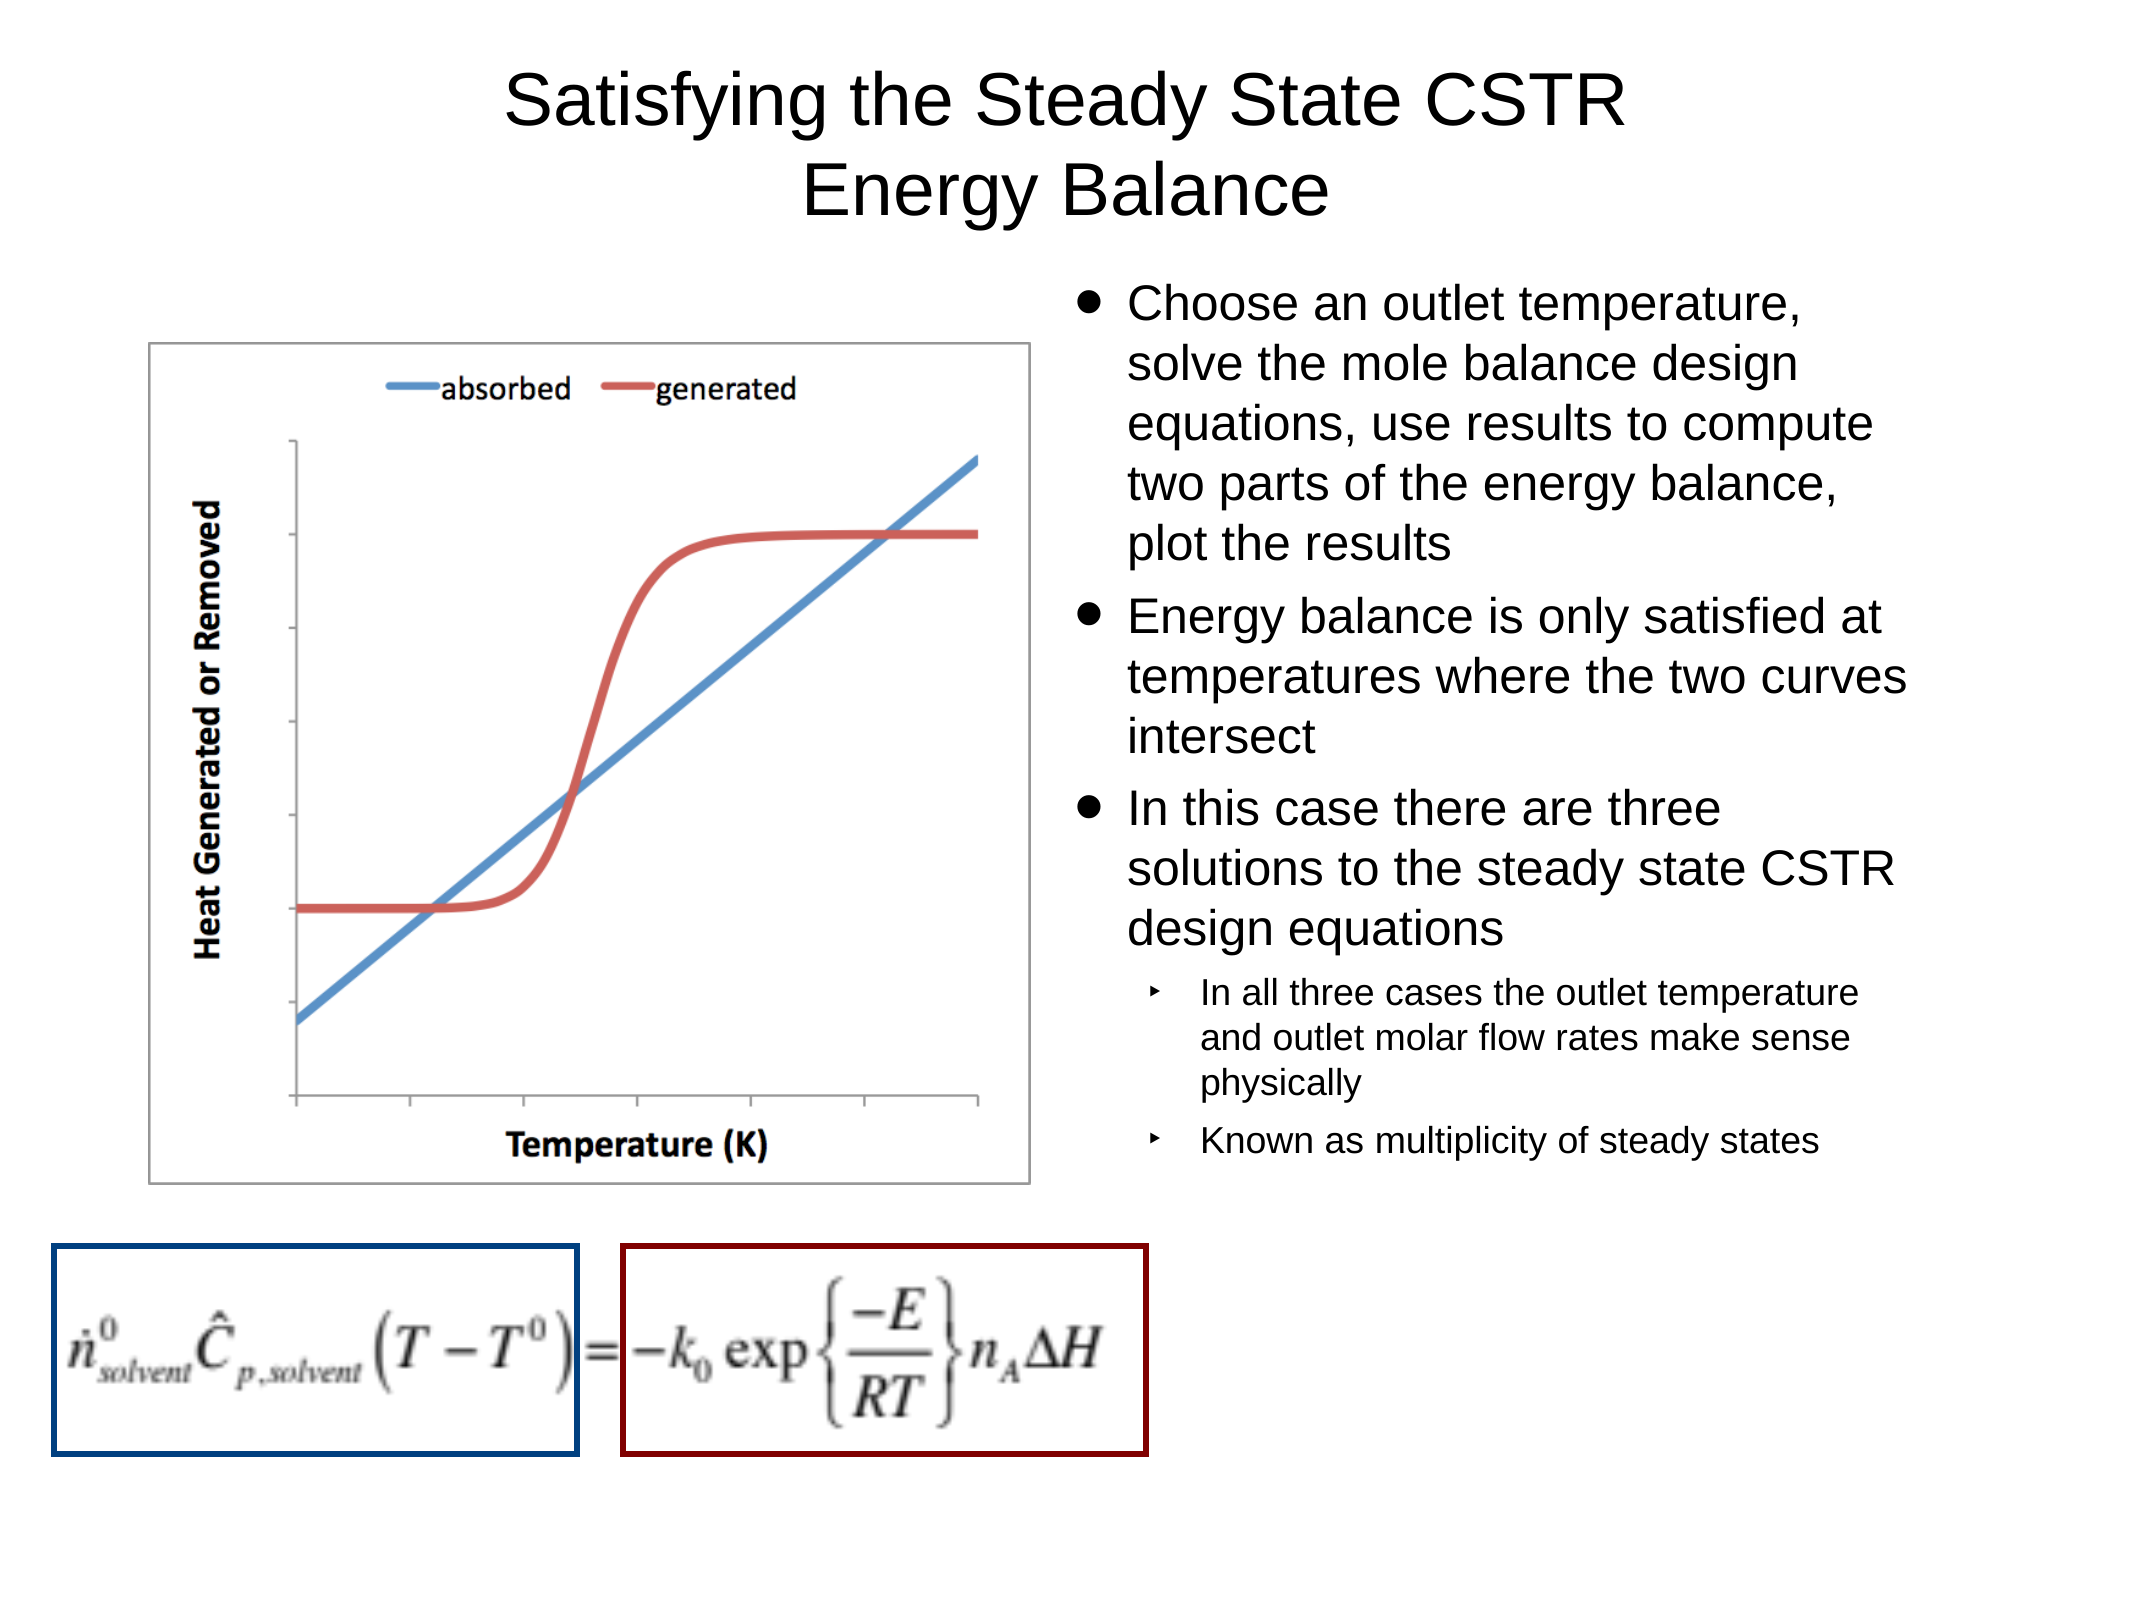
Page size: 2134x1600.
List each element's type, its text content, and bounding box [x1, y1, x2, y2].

list Choose an outlet temperature, solve the mole balance design equations, use results to compute two parts of the energy balance, plot the results Energy balance is only satisfied at temperatures where the two curves intersect In this case there are three solutions to the steady state CSTR design equations In all three cases the outlet temperature and outlet molar flow rates make sense physically Known as multiplicity of steady states [1066, 262, 1925, 1461]
picture [147, 341, 1032, 1187]
title Satisfying the Steady State CSTR Energy Balance [208, 41, 1925, 250]
text_box [622, 1245, 1146, 1455]
picture [62, 1270, 1115, 1434]
text_box [54, 1245, 578, 1455]
